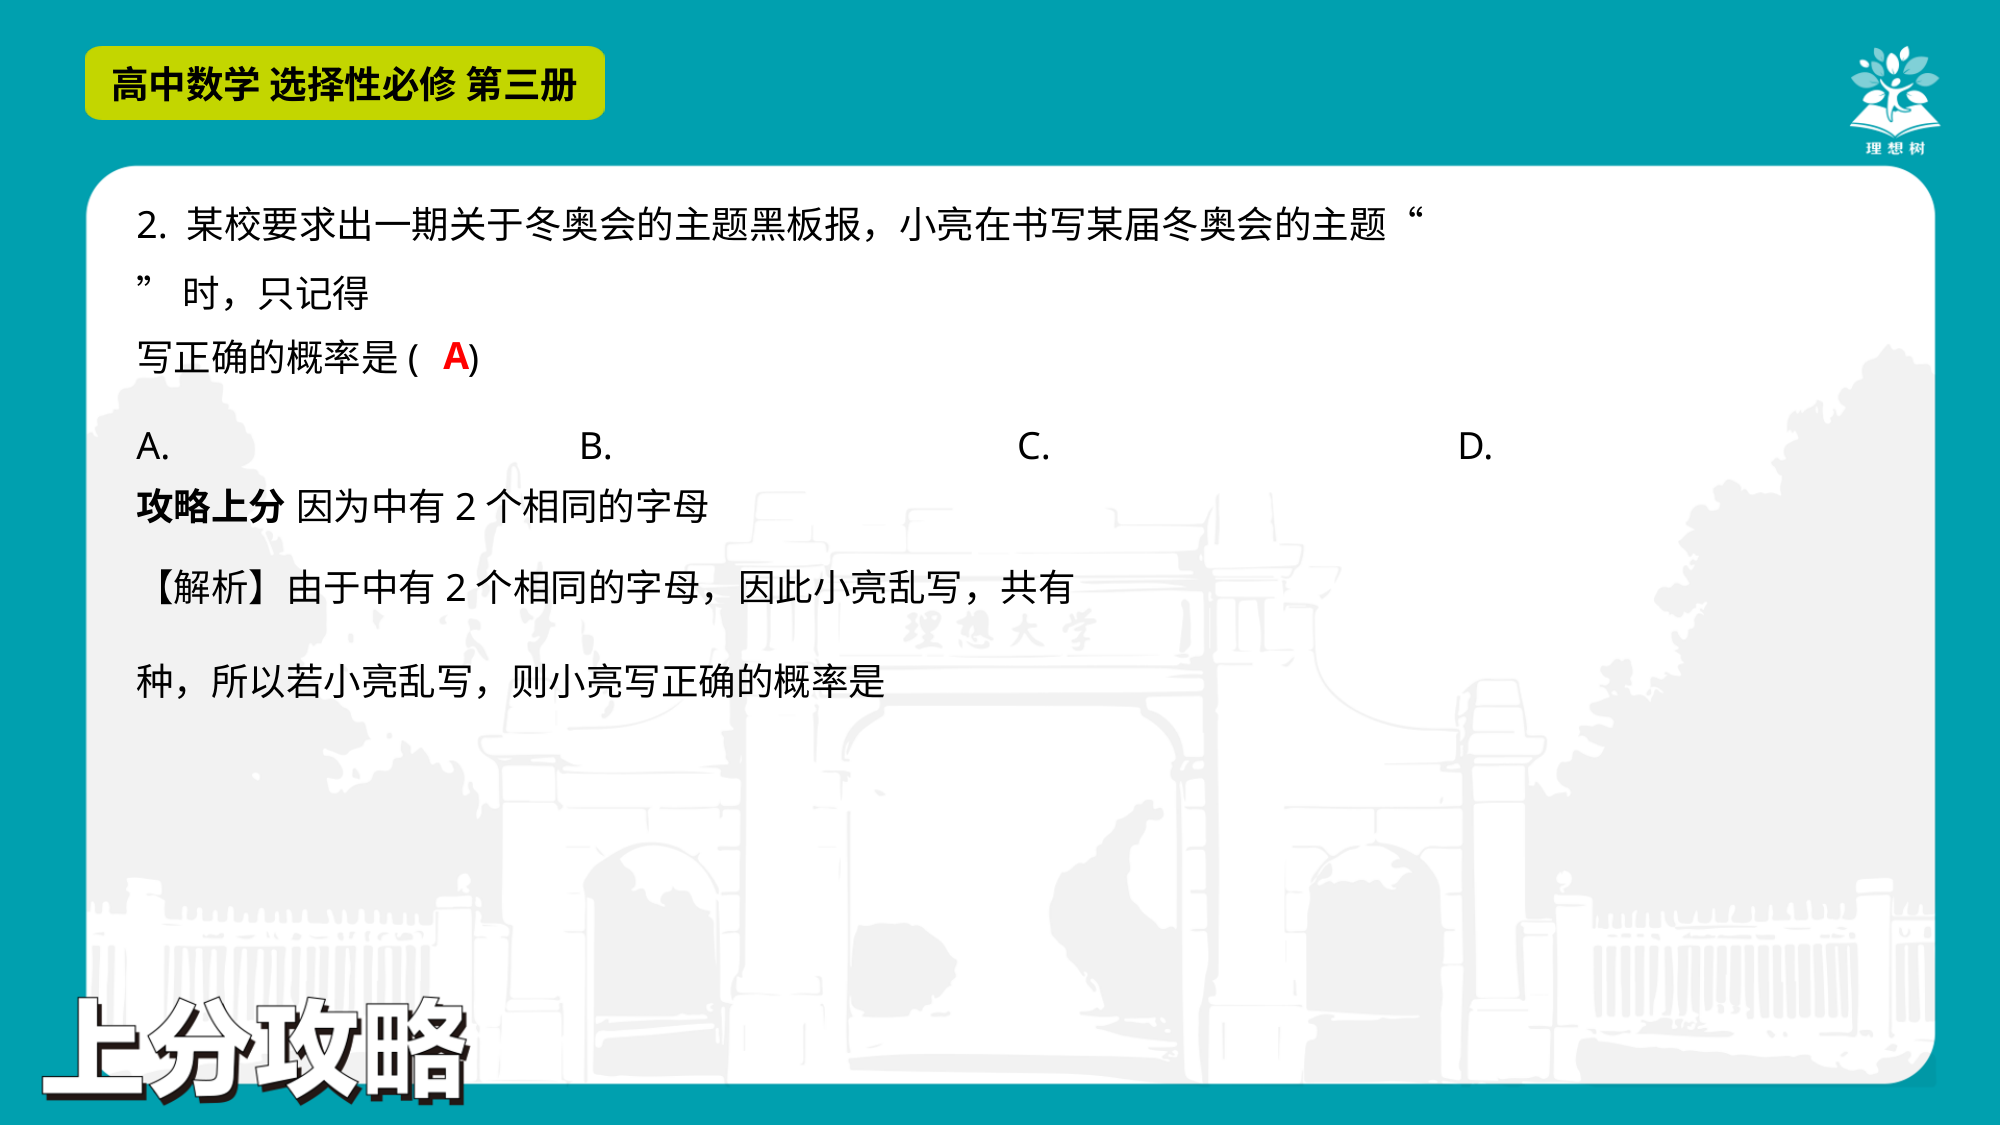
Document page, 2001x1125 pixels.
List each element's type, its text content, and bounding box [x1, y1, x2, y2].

text_box A [429, 312, 484, 371]
picture [0, 0, 2000, 1125]
